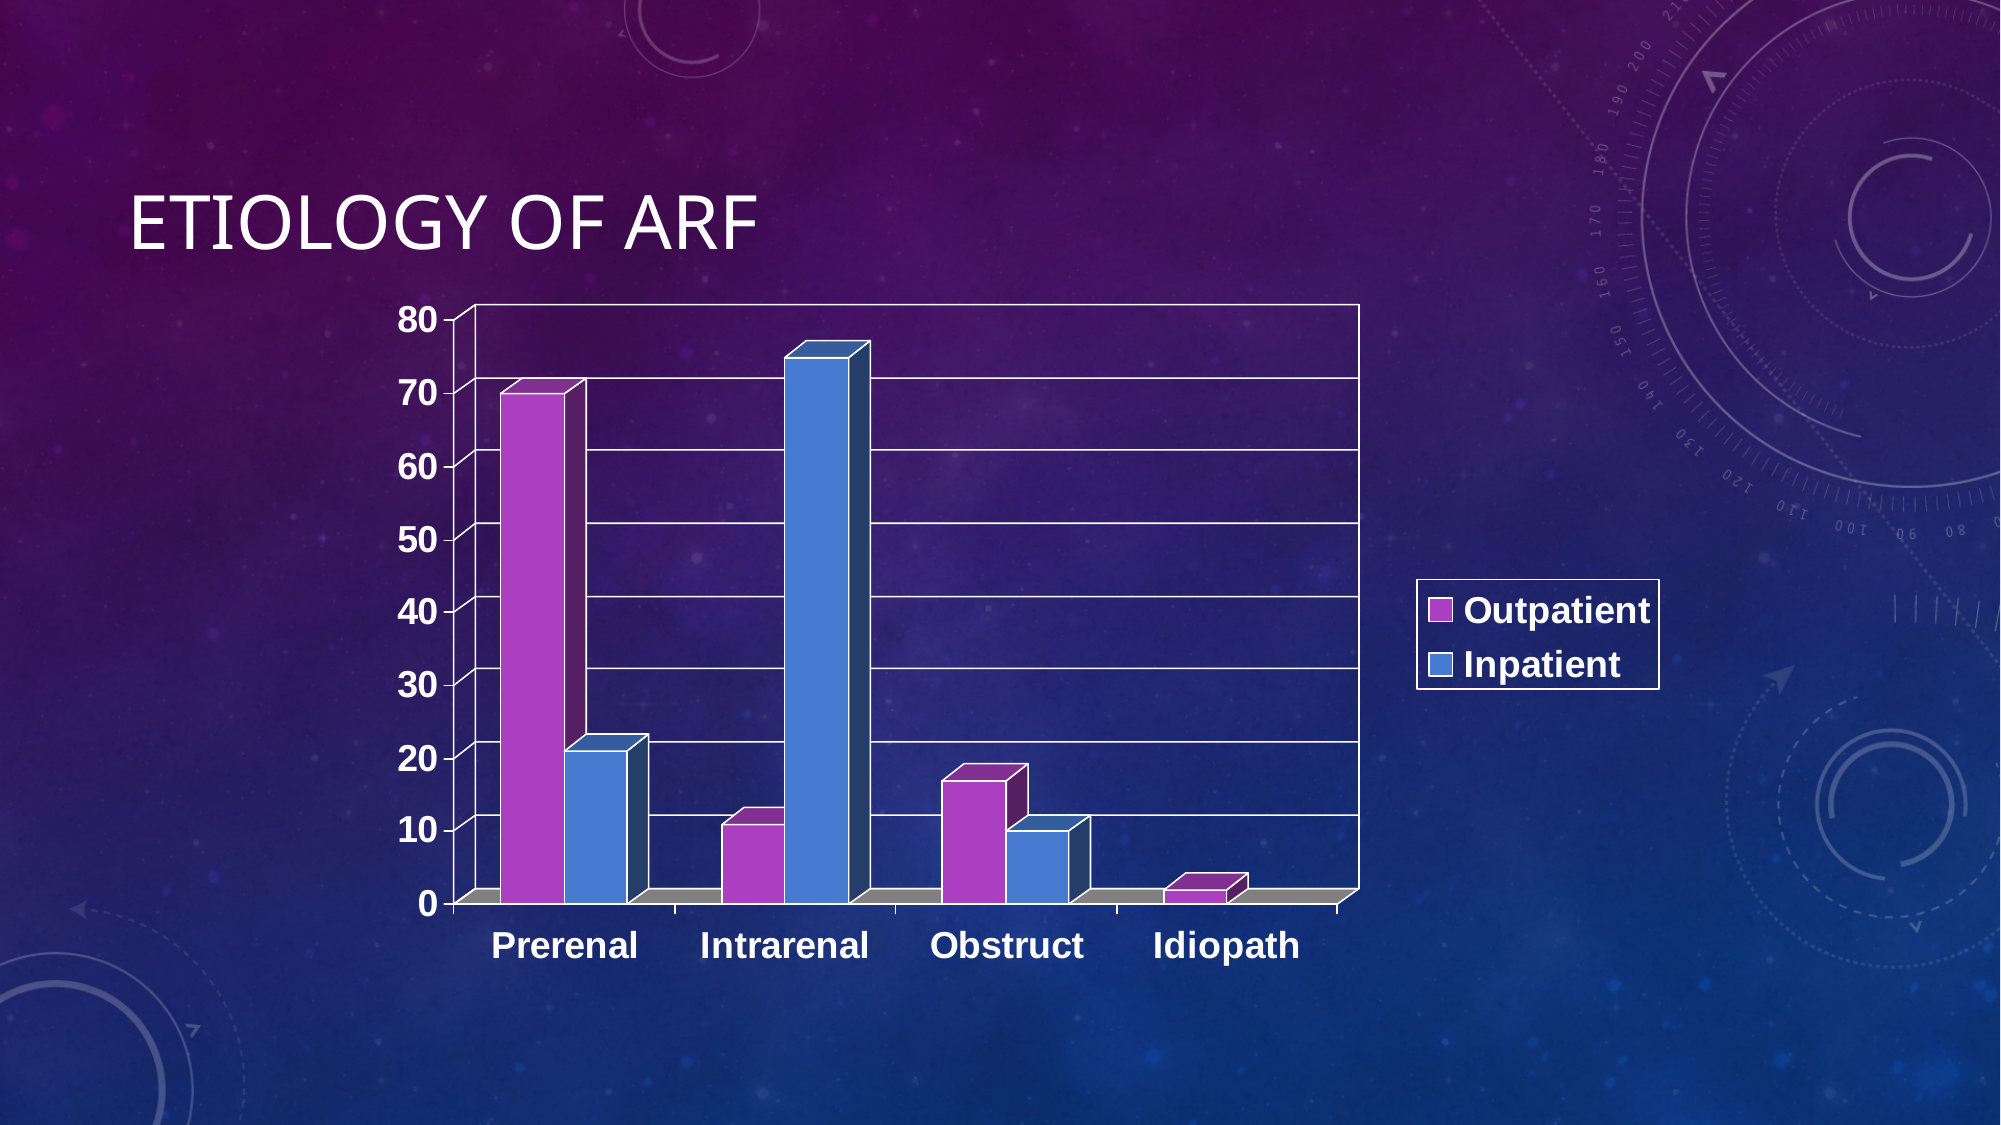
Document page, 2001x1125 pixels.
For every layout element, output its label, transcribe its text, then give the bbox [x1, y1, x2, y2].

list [325, 262, 1675, 1006]
picture [0, 0, 2001, 1125]
title Etiology of ARF [112, 99, 1775, 339]
